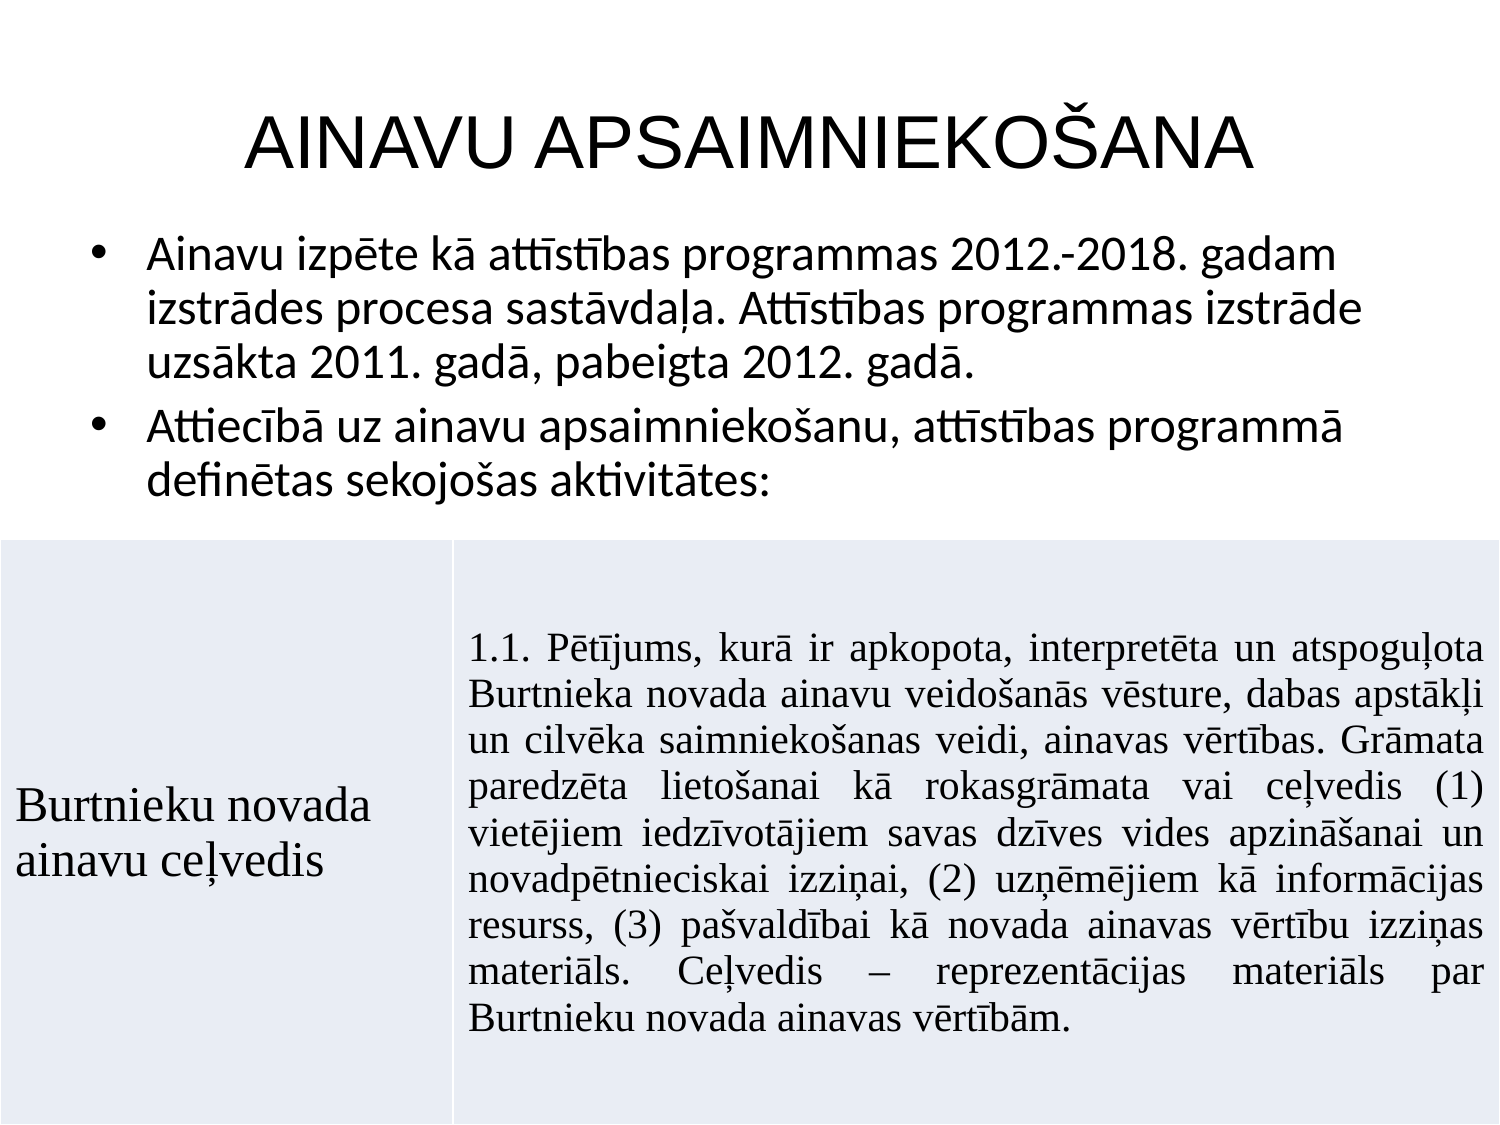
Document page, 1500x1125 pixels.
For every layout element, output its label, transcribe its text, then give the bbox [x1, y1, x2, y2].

table_header Burtnieku novada ainavu ceļvedis [1, 540, 452, 1124]
title AINAVU APSAIMNIEKOŠANA [74, 44, 1426, 233]
list Ainavu izpēte kā attīstības programmas 2012.-2018. gadam izstrādes procesa sastāvdaļa. Attīstības programmas izstrāde uzsākta 2011. gadā, pabeigta 2012. gadā. Attiecībā uz ainavu apsaimniekošanu, attīstības programmā definētas sekojošas aktivitātes: [74, 219, 1412, 528]
table_header 1.1. Pētījums, kurā ir apkopota, interpretēta un atspoguļota Burtnieka novada ainavu veidošanās vēsture, dabas apstākļi un cilvēka saimniekošanas veidi, ainavas vērtības. Grāmata paredzēta lietošanai kā rokasgrāmata vai ceļvedis (1) vietējiem iedzīvotājiem savas dzīves vides apzināšanai un novadpētnieciskai izziņai, (2) uzņēmējiem kā informācijas resurss, (3) pašvaldībai kā novada ainavas vērtību izziņas materiāls. Ceļvedis – reprezentācijas materiāls par Burtnieku novada ainavas vērtībām. [454, 540, 1499, 1124]
